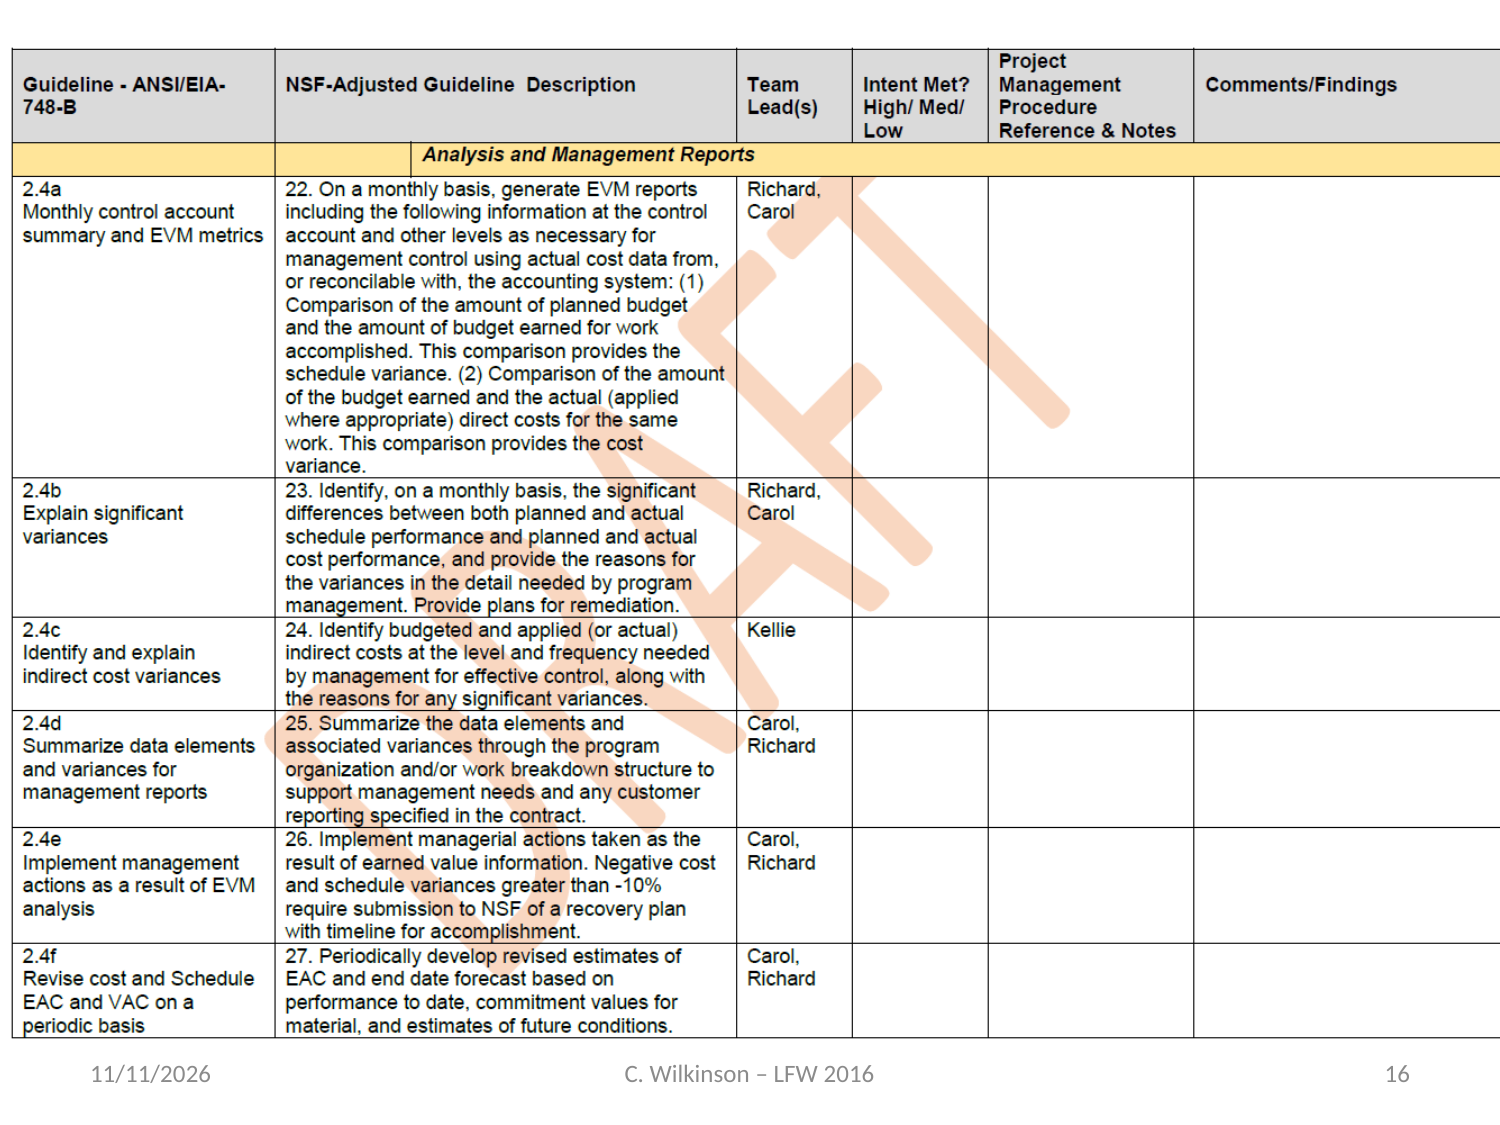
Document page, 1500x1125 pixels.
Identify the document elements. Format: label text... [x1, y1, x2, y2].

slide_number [75, 1050, 425, 1103]
footer C. Wilkinson – LFW 2016 [512, 1050, 988, 1103]
slide_number 16 [1074, 1050, 1425, 1103]
picture [4, 41, 1500, 1043]
